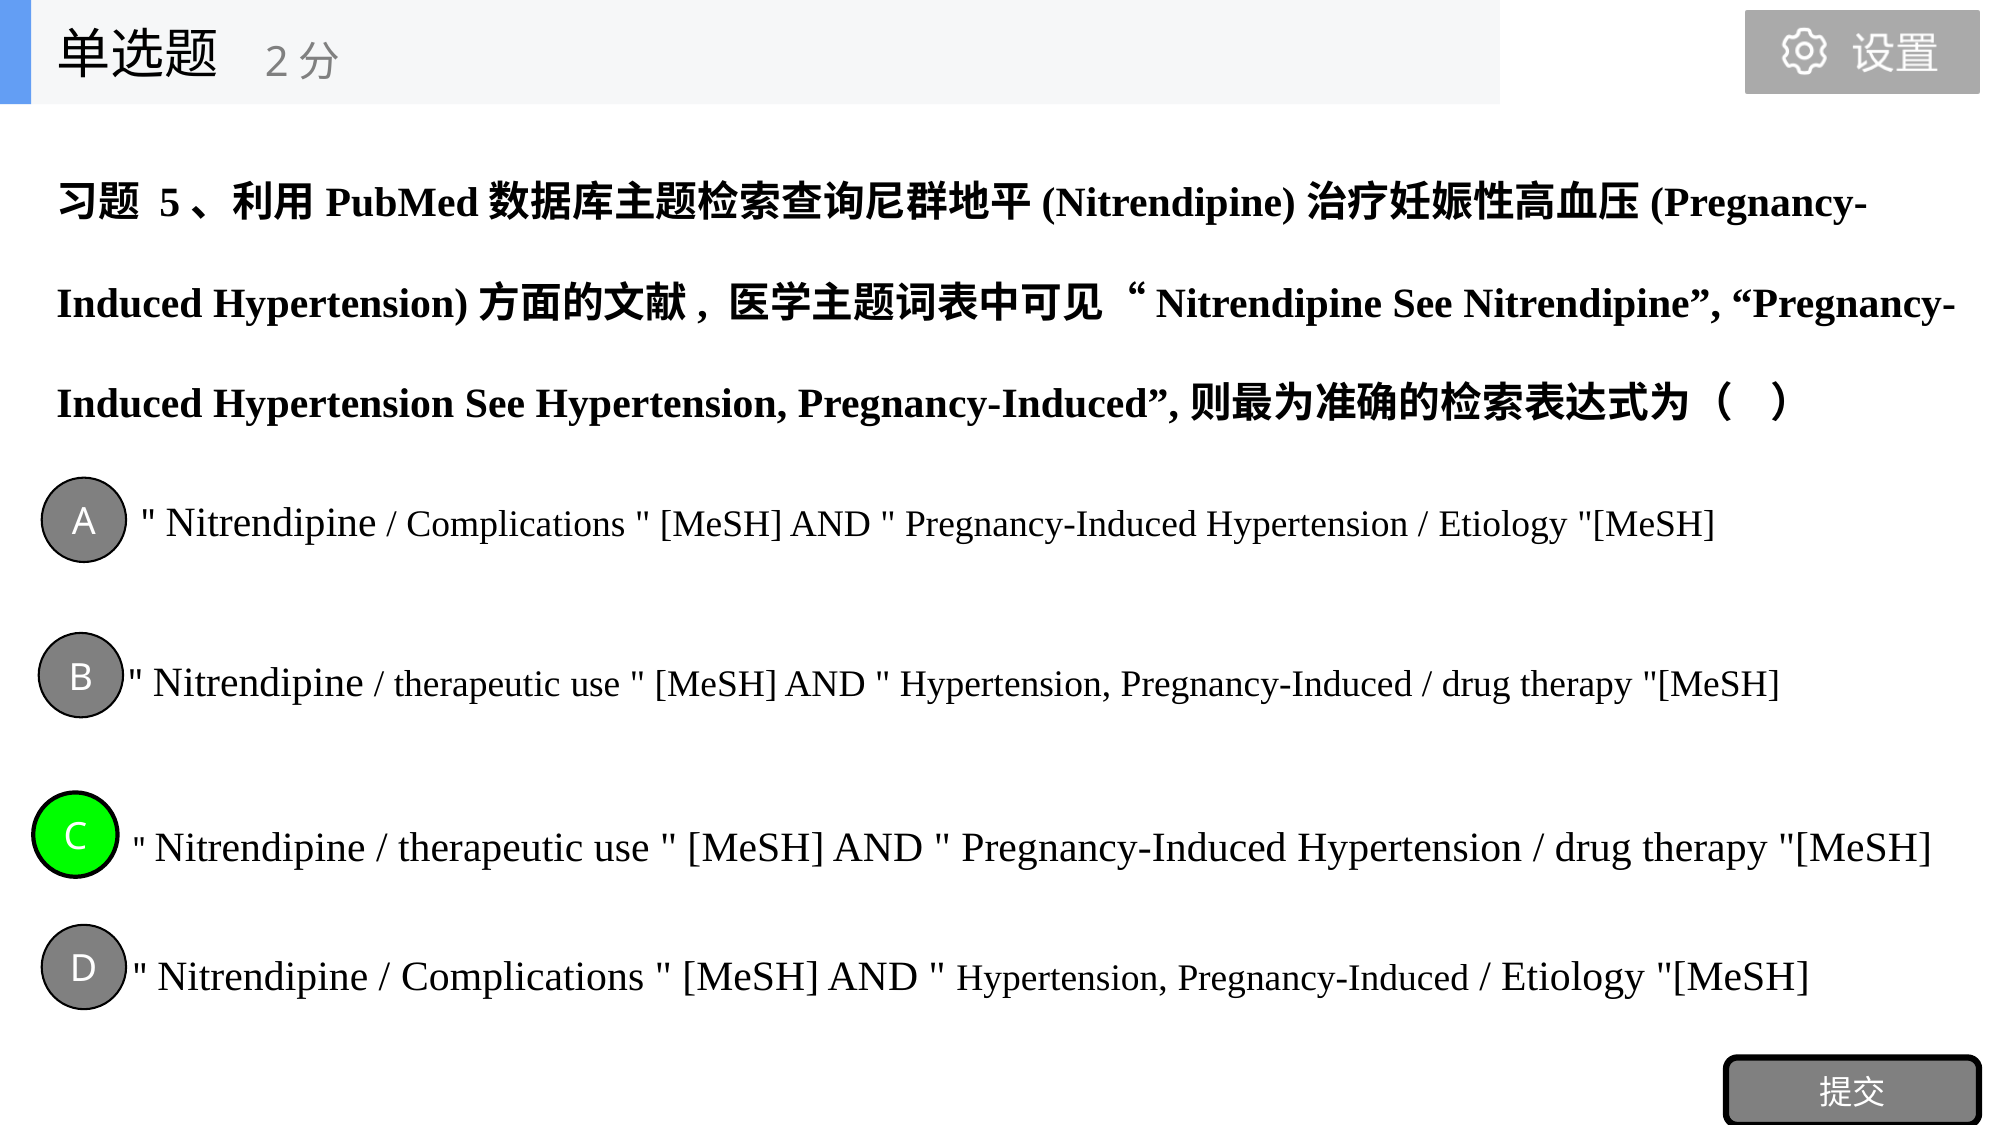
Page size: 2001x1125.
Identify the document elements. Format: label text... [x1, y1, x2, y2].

text_box 习题 5、利用PubMed数据库主题检索查询尼群地平(Nitrendipine)治疗妊娠性高血压(Pregnancy-Induced Hypertension)方面的文献, 医学主题词表中可见“Nitrendipine See Nitrendipine”, “Pregnancy-Induced Hypertension See Hypertension, Pregnancy-Induced”,则最为准确的检索表达式为（ ） [41, 117, 1985, 433]
text_box D [40, 923, 118, 1011]
text_box " Nitrendipine / therapeutic use " [MeSH] AND " Pregnancy-Induced Hypertension / drug therapy "[MeSH] [117, 812, 2000, 878]
text_box B [37, 631, 114, 719]
text_box A [40, 476, 125, 564]
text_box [0, 0, 1500, 105]
text_box " Nitrendipine / Complications " [MeSH] AND " Hypertension, Pregnancy-Induced / Etiology "[MeSH] [117, 940, 1923, 1006]
text_box C [32, 791, 119, 878]
text_box " Nitrendipine / Complications " [MeSH] AND " Pregnancy-Induced Hypertension / Etiology "[MeSH] [125, 487, 1920, 553]
text_box 提交 [1724, 1056, 1981, 1125]
text_box " Nitrendipine / therapeutic use " [MeSH] AND " Hypertension, Pregnancy-Induced / drug therapy "[MeSH] [113, 647, 1985, 712]
picture [1745, 10, 1980, 94]
